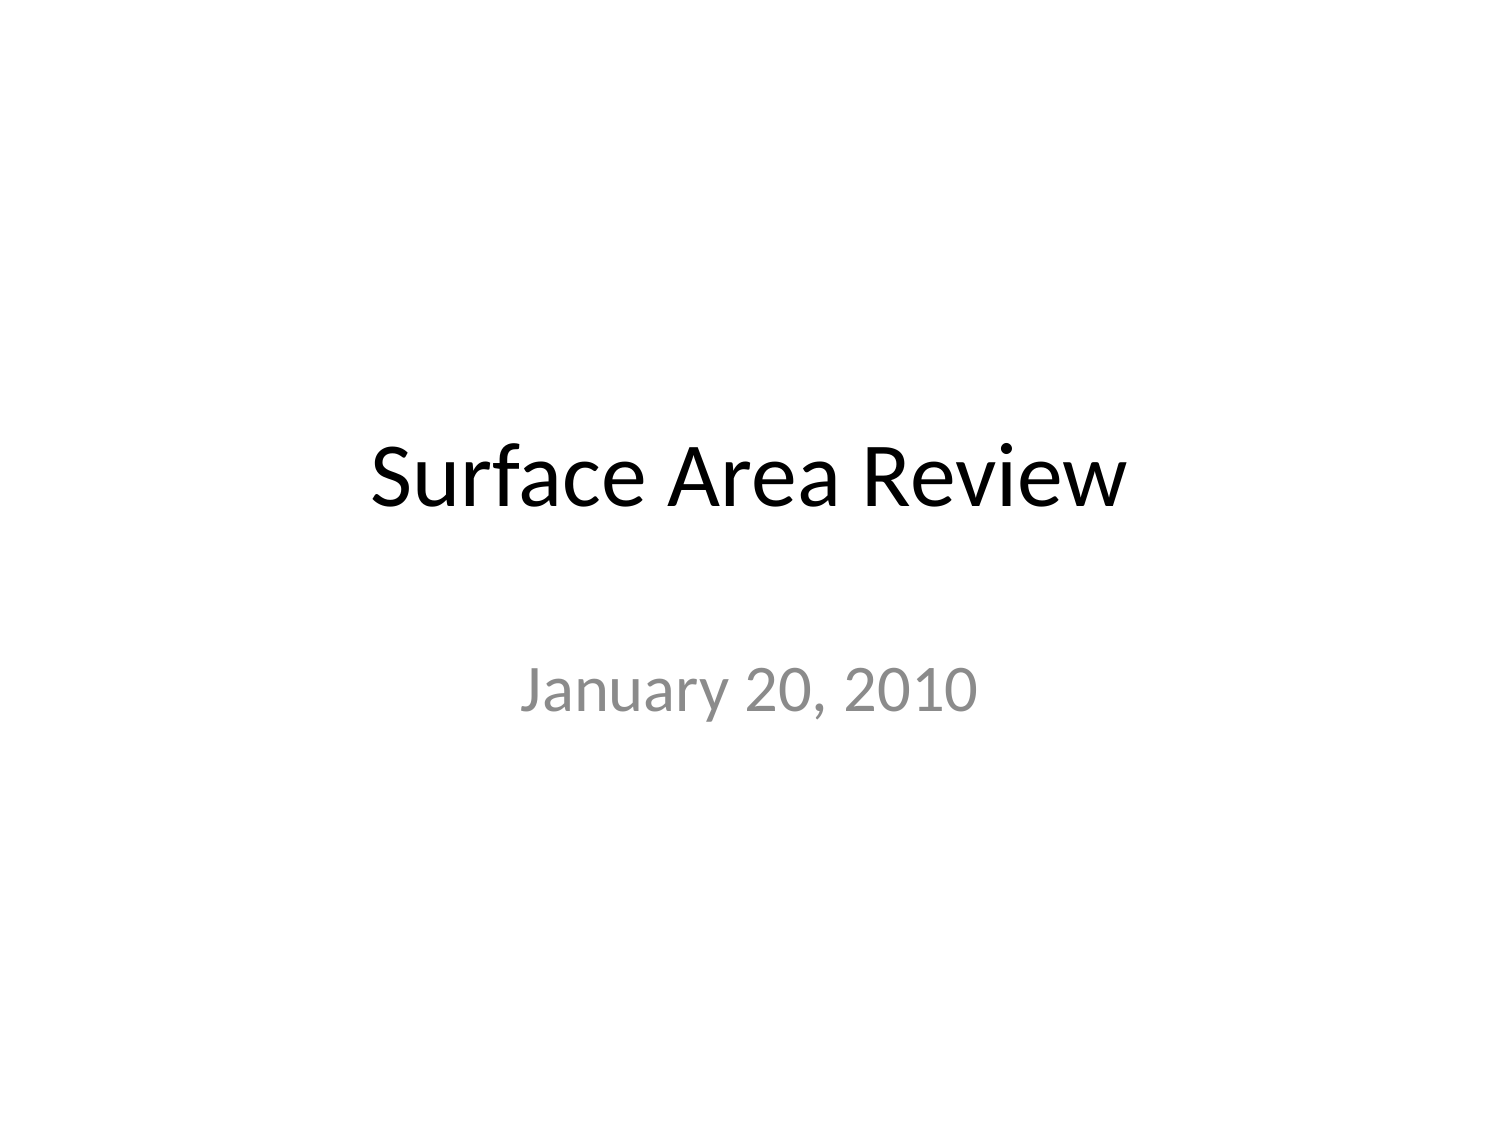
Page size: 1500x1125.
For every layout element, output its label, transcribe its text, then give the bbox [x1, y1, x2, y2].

title Surface Area Review [112, 349, 1388, 591]
subtitle January 20, 2010 [225, 637, 1275, 925]
